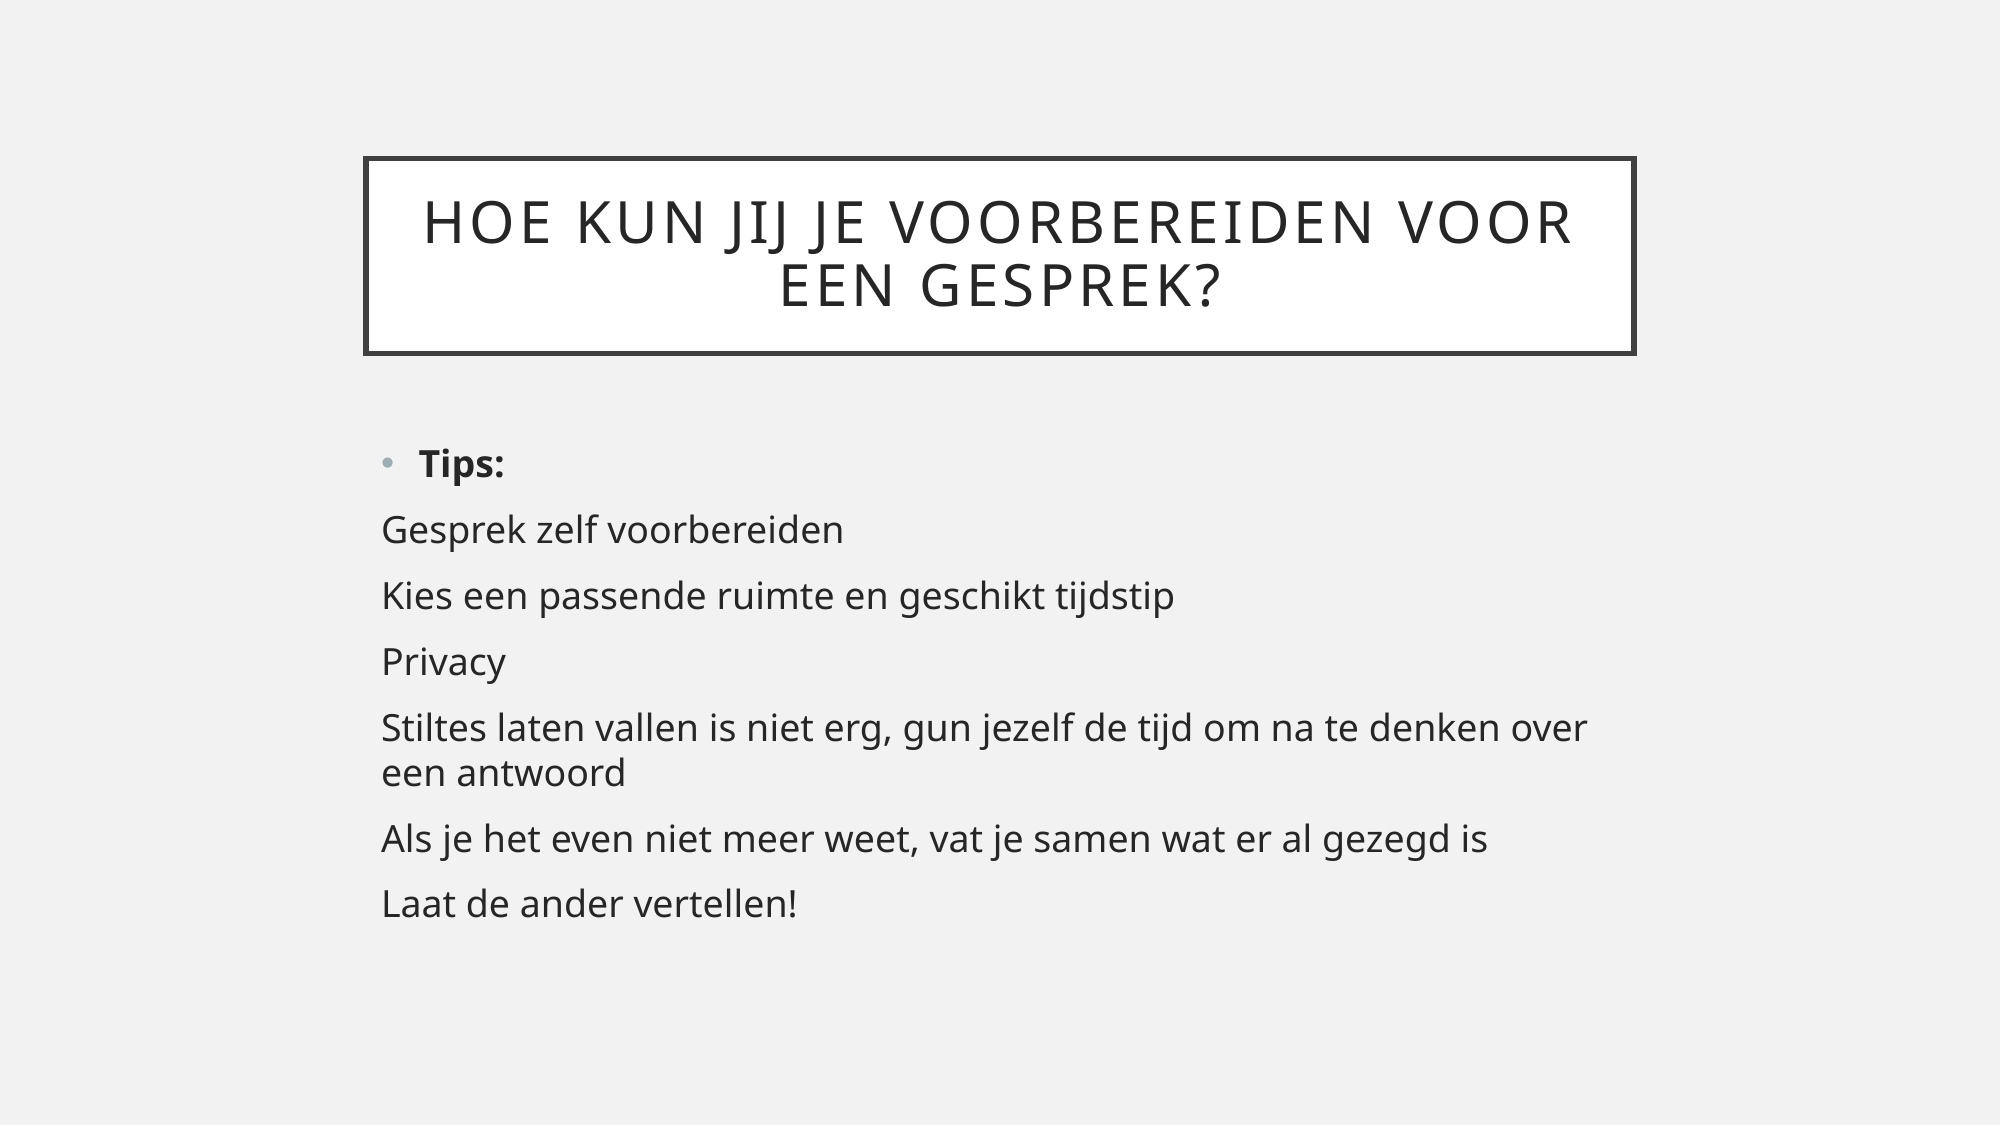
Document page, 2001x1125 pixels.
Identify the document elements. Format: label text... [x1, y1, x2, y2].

list Tips: Gesprek zelf voorbereiden Kies een passende ruimte en geschikt tijdstip Privacy Stiltes laten vallen is niet erg, gun jezelf de tijd om na te denken over een antwoord Als je het even niet meer weet, vat je samen wat er al gezegd is Laat de ander vertellen! [366, 432, 1634, 942]
title Hoe kun jij je voorbereiden voor een gesprek? [363, 156, 1637, 356]
